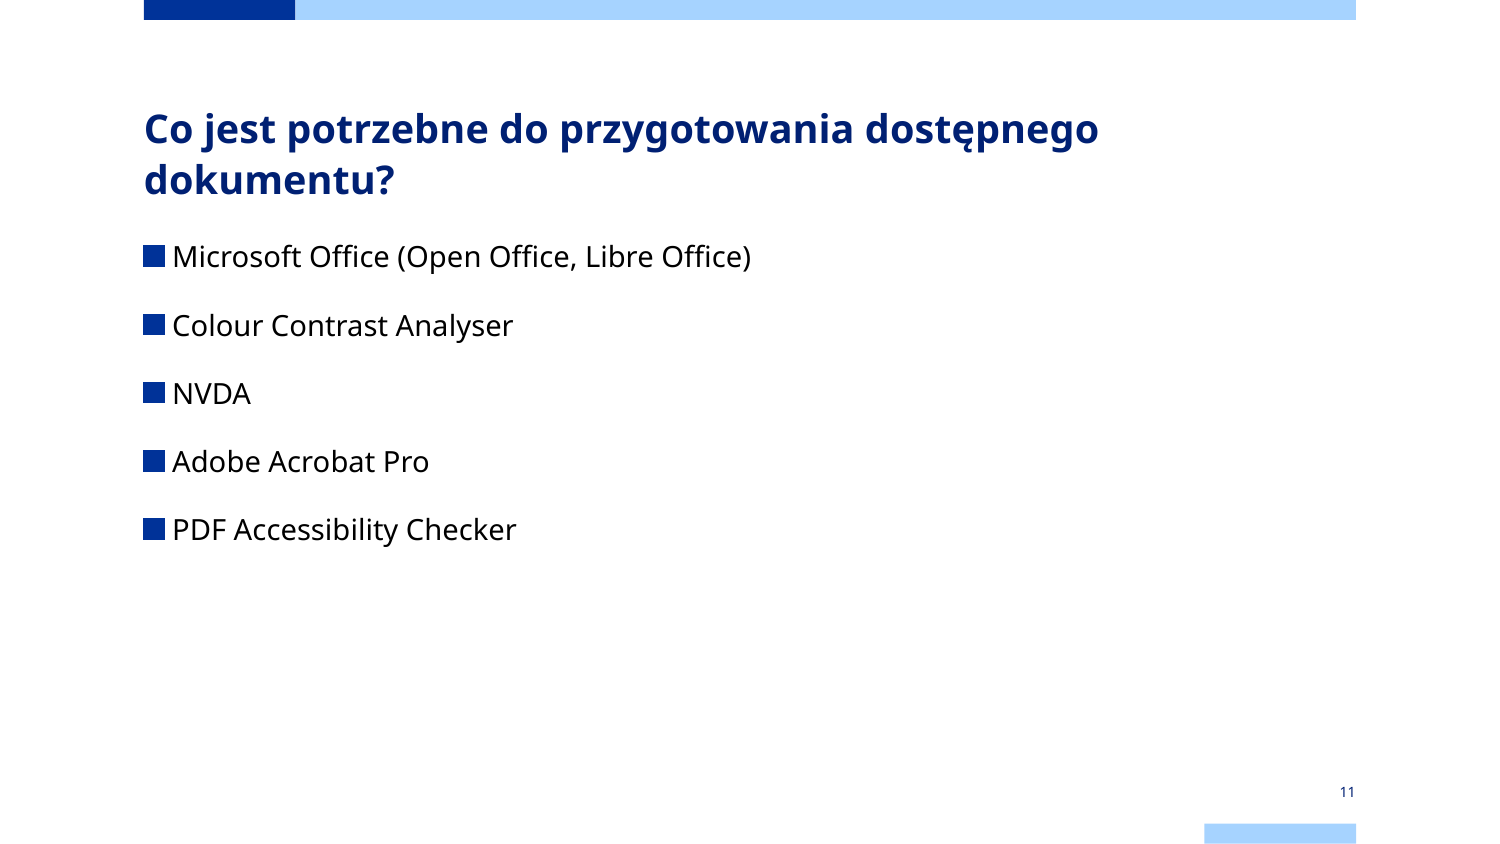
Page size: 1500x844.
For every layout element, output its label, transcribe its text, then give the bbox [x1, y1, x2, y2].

list Microsoft Office (Open Office, Libre Office) Colour Contrast Analyser NVDA Adobe Acrobat Pro PDF Accessibility Checker [143, 220, 1357, 744]
title Co jest potrzebne do przygotowania dostępnego dokumentu? [143, 100, 1357, 220]
picture [143, 450, 165, 472]
picture [143, 245, 165, 267]
picture [143, 382, 165, 403]
picture [143, 314, 165, 335]
slide_number 11 [1204, 783, 1356, 804]
picture [143, 518, 165, 540]
